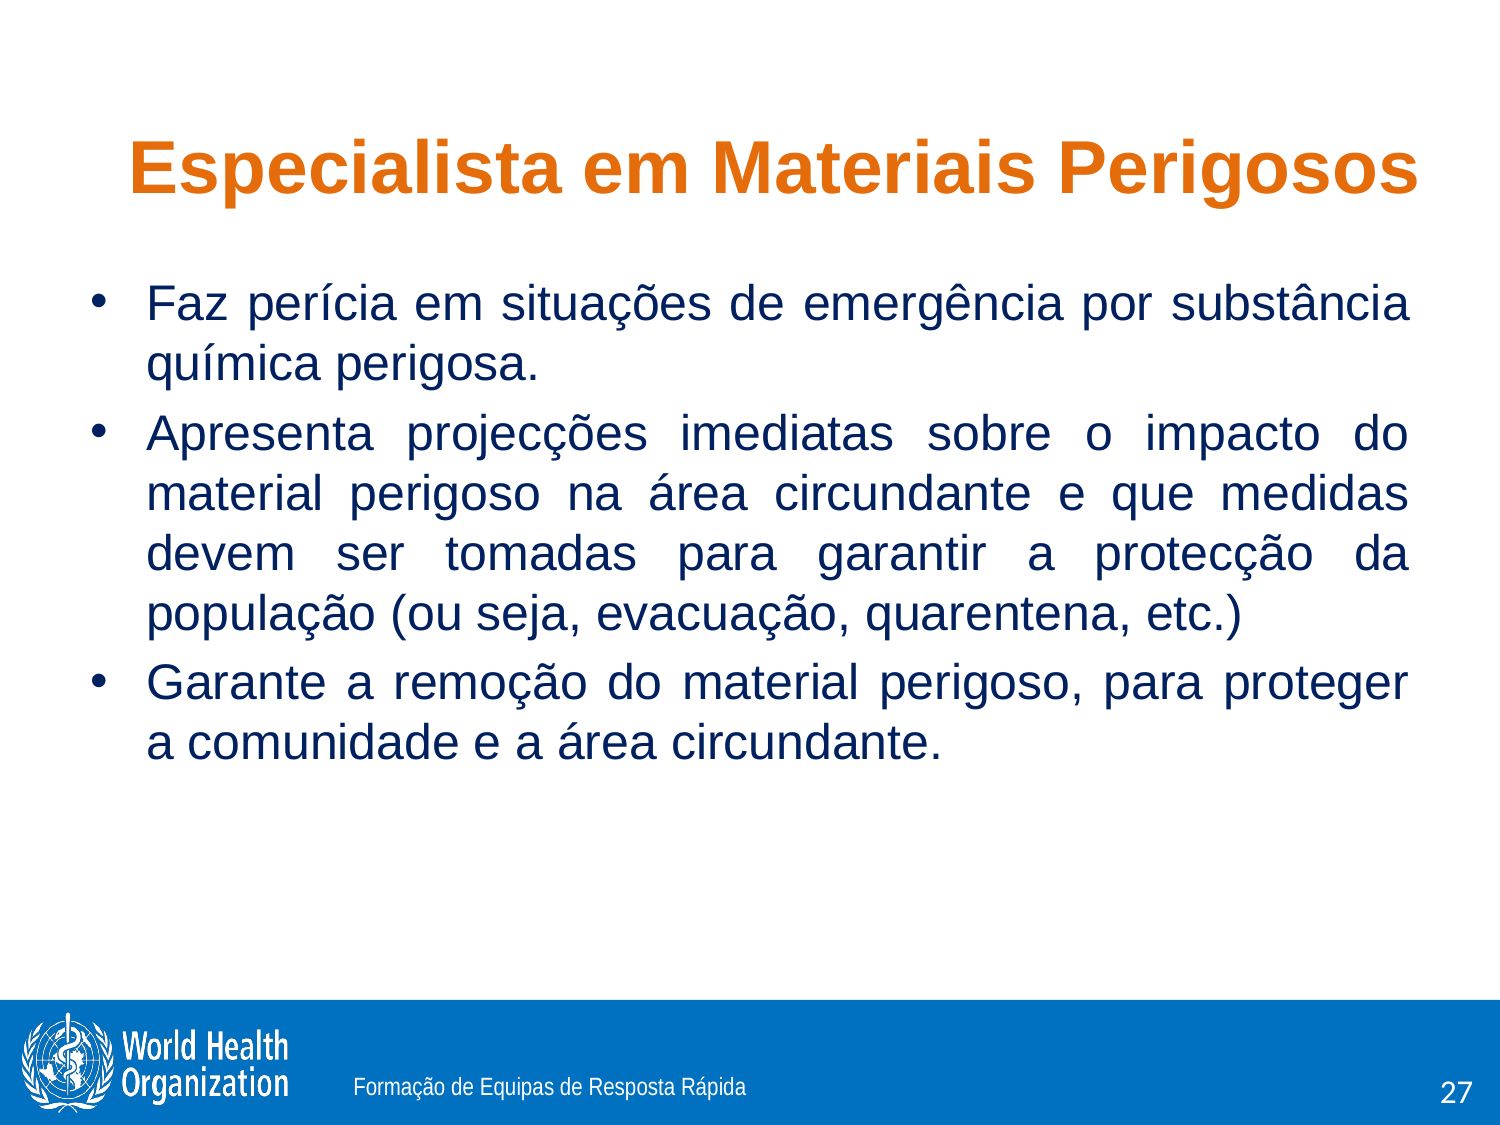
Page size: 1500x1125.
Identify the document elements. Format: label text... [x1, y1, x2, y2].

list Faz perícia em situações de emergência por substância química perigosa. Apresenta projecções imediatas sobre o impacto do material perigoso na área circundante e que medidas devem ser tomadas para garantir a protecção da população (ou seja, evacuação, quarentena, etc.) Garante a remoção do material perigoso, para proteger a comunidade e a área circundante. [75, 262, 1425, 846]
text_box Especialista em Materiais Perigosos [99, 70, 1450, 258]
picture [21, 1012, 288, 1113]
